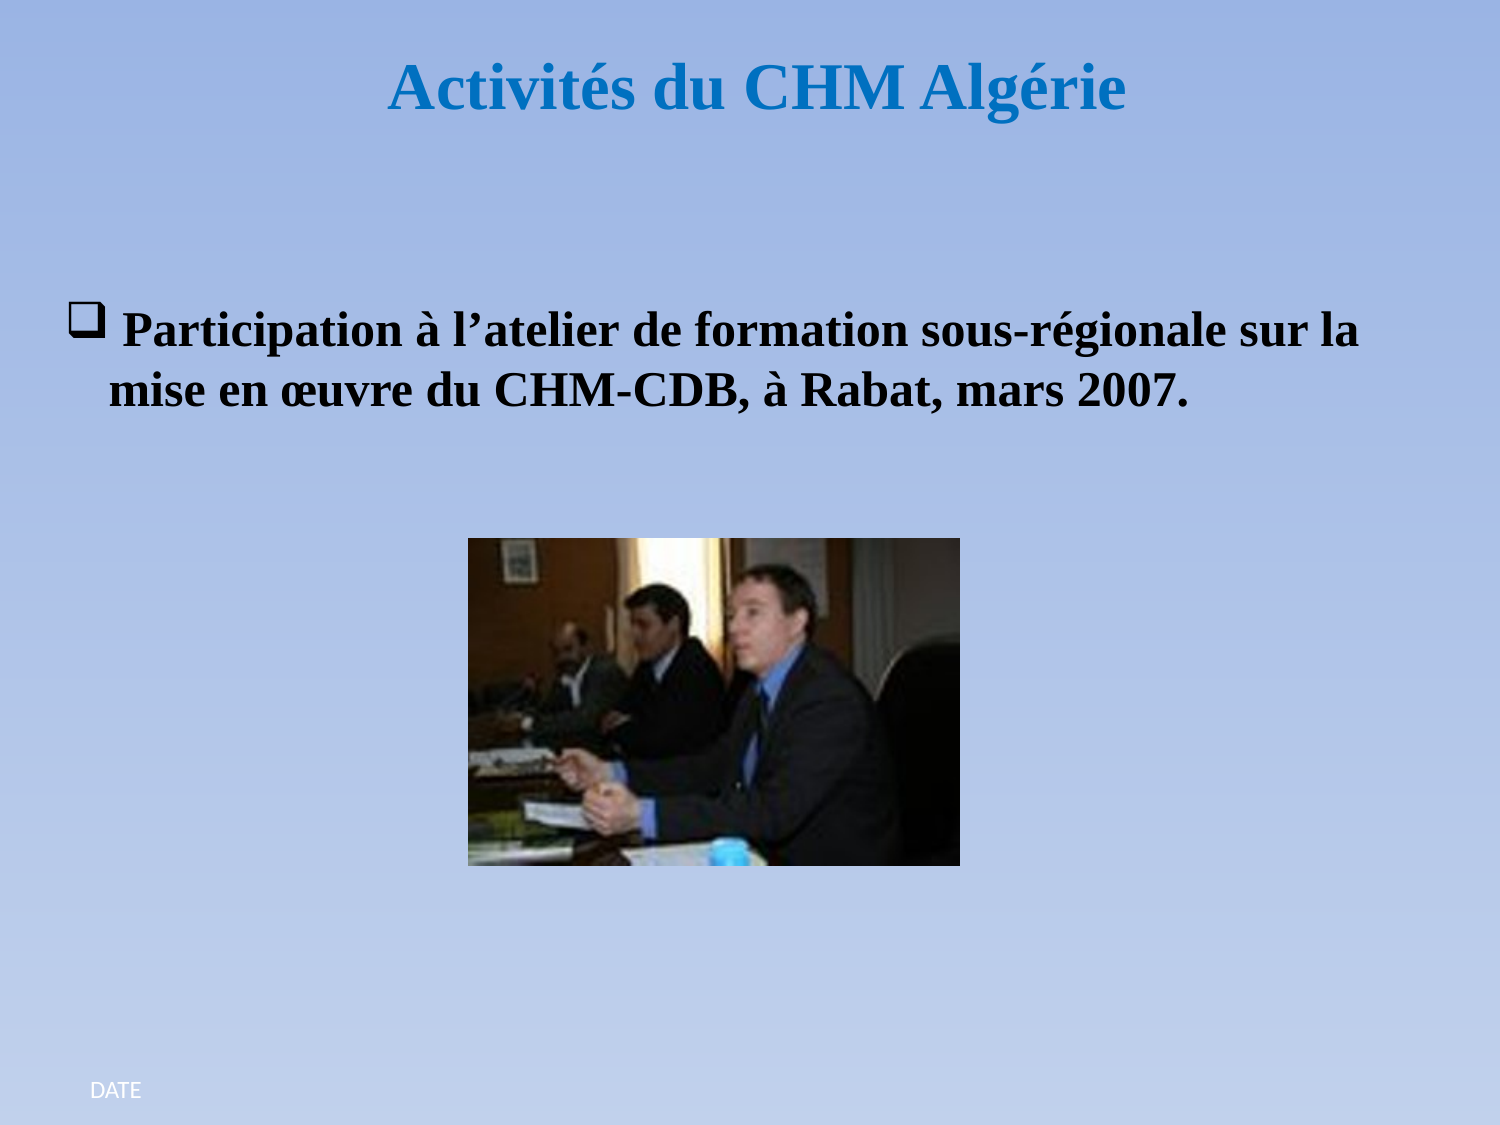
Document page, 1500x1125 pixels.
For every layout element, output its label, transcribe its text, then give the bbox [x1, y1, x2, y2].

picture [468, 538, 960, 866]
slide_number date [75, 1058, 372, 1119]
text_box Participation à l’atelier de formation sous-régionale sur la mise en œuvre du CHM-CDB, à Rabat, mars 2007. [6, 234, 1477, 868]
list Activités du CHM Algérie [105, 35, 1411, 142]
